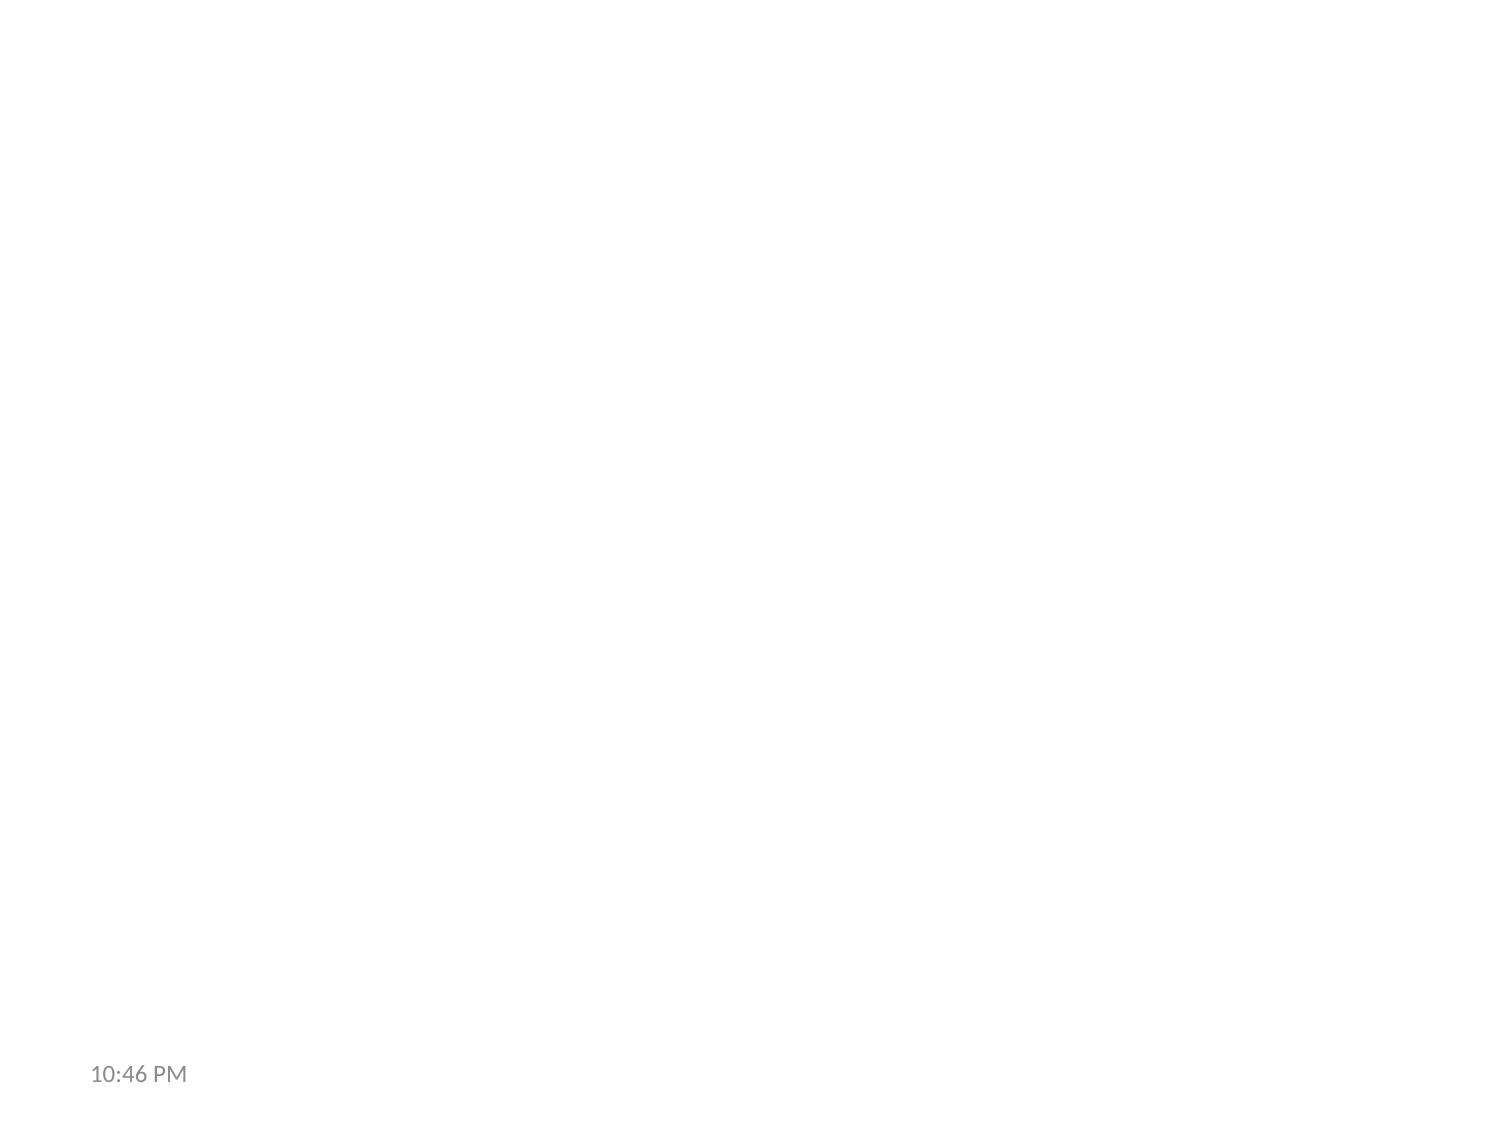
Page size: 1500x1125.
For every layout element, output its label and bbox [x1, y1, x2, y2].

slide_number [75, 1042, 425, 1103]
